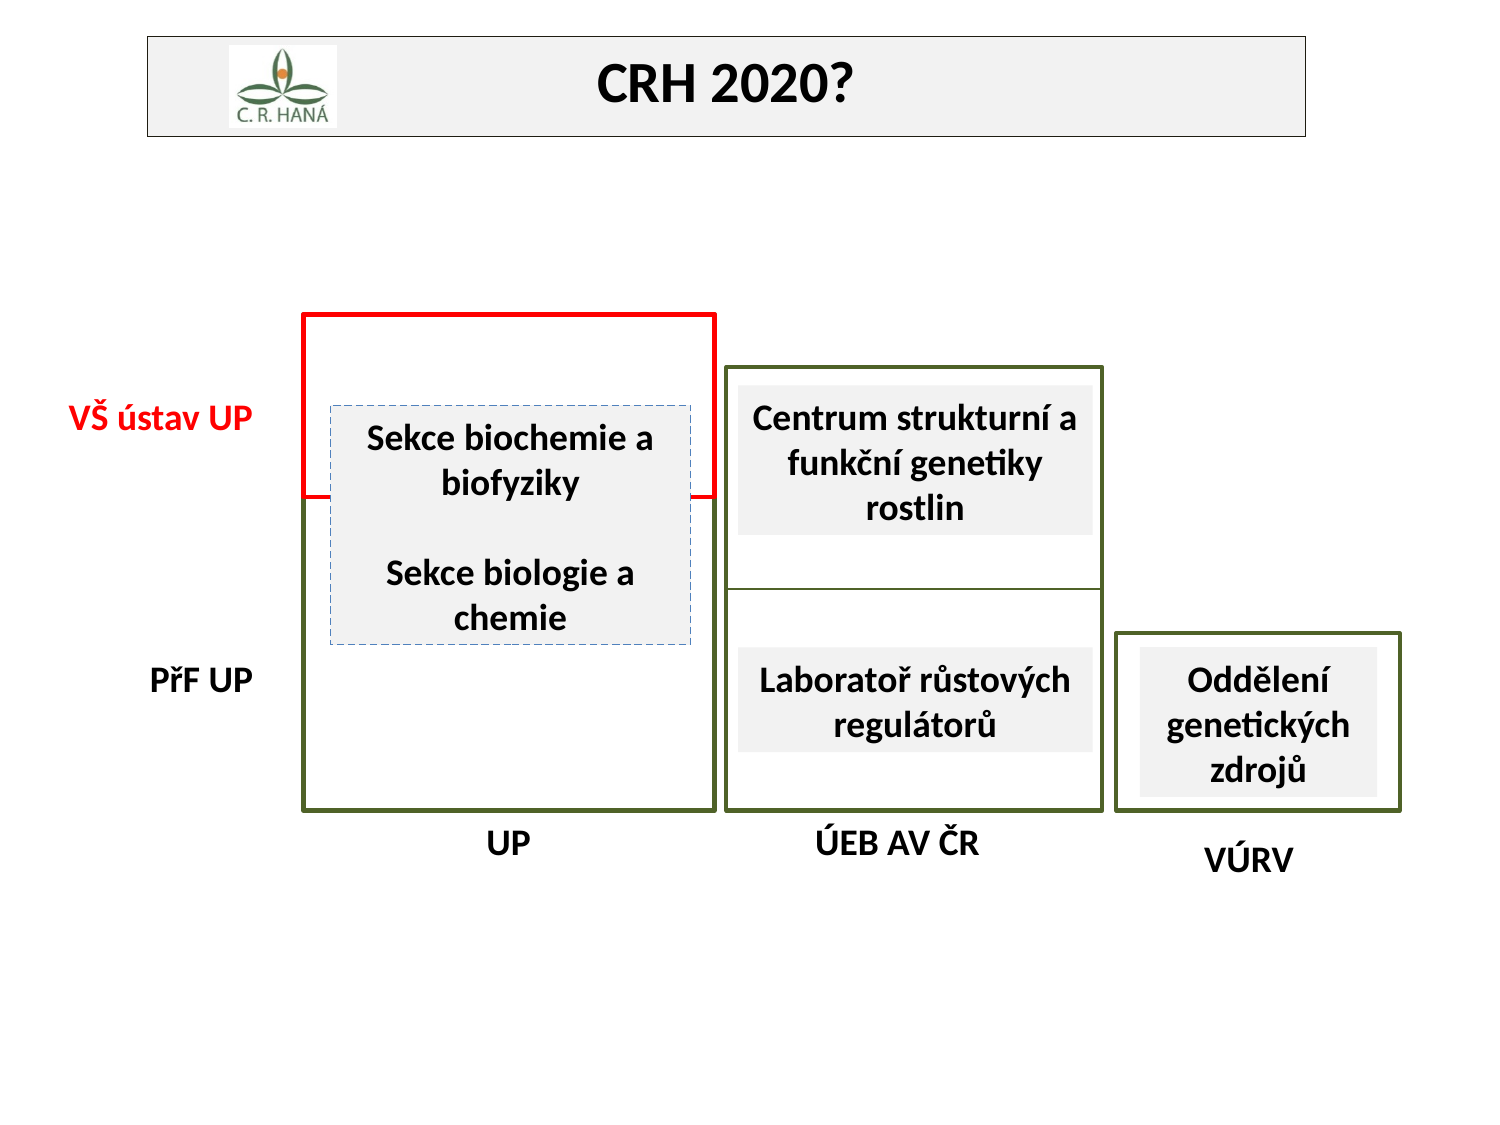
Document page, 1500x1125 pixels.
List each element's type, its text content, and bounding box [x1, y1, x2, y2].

text_box CRH 2020? [147, 36, 1306, 137]
text_box ÚEB AV ČR [800, 810, 995, 871]
text_box VÚRV [1189, 827, 1309, 888]
text_box Laboratoř růstových regulátorů [738, 647, 1093, 753]
picture [228, 45, 337, 129]
text_box [301, 312, 717, 499]
text_box Oddělení genetických zdrojů [1139, 647, 1378, 797]
text_box Centrum strukturní a funkční genetiky rostlin [738, 385, 1093, 535]
text_box [1114, 631, 1402, 813]
text_box [724, 365, 1104, 813]
text_box [301, 499, 717, 813]
text_box PřF UP [134, 647, 269, 708]
text_box Sekce biochemie a biofyziky Sekce biologie a chemie [330, 405, 691, 645]
text_box UP [471, 810, 547, 871]
text_box VŠ ústav UP [53, 385, 268, 445]
